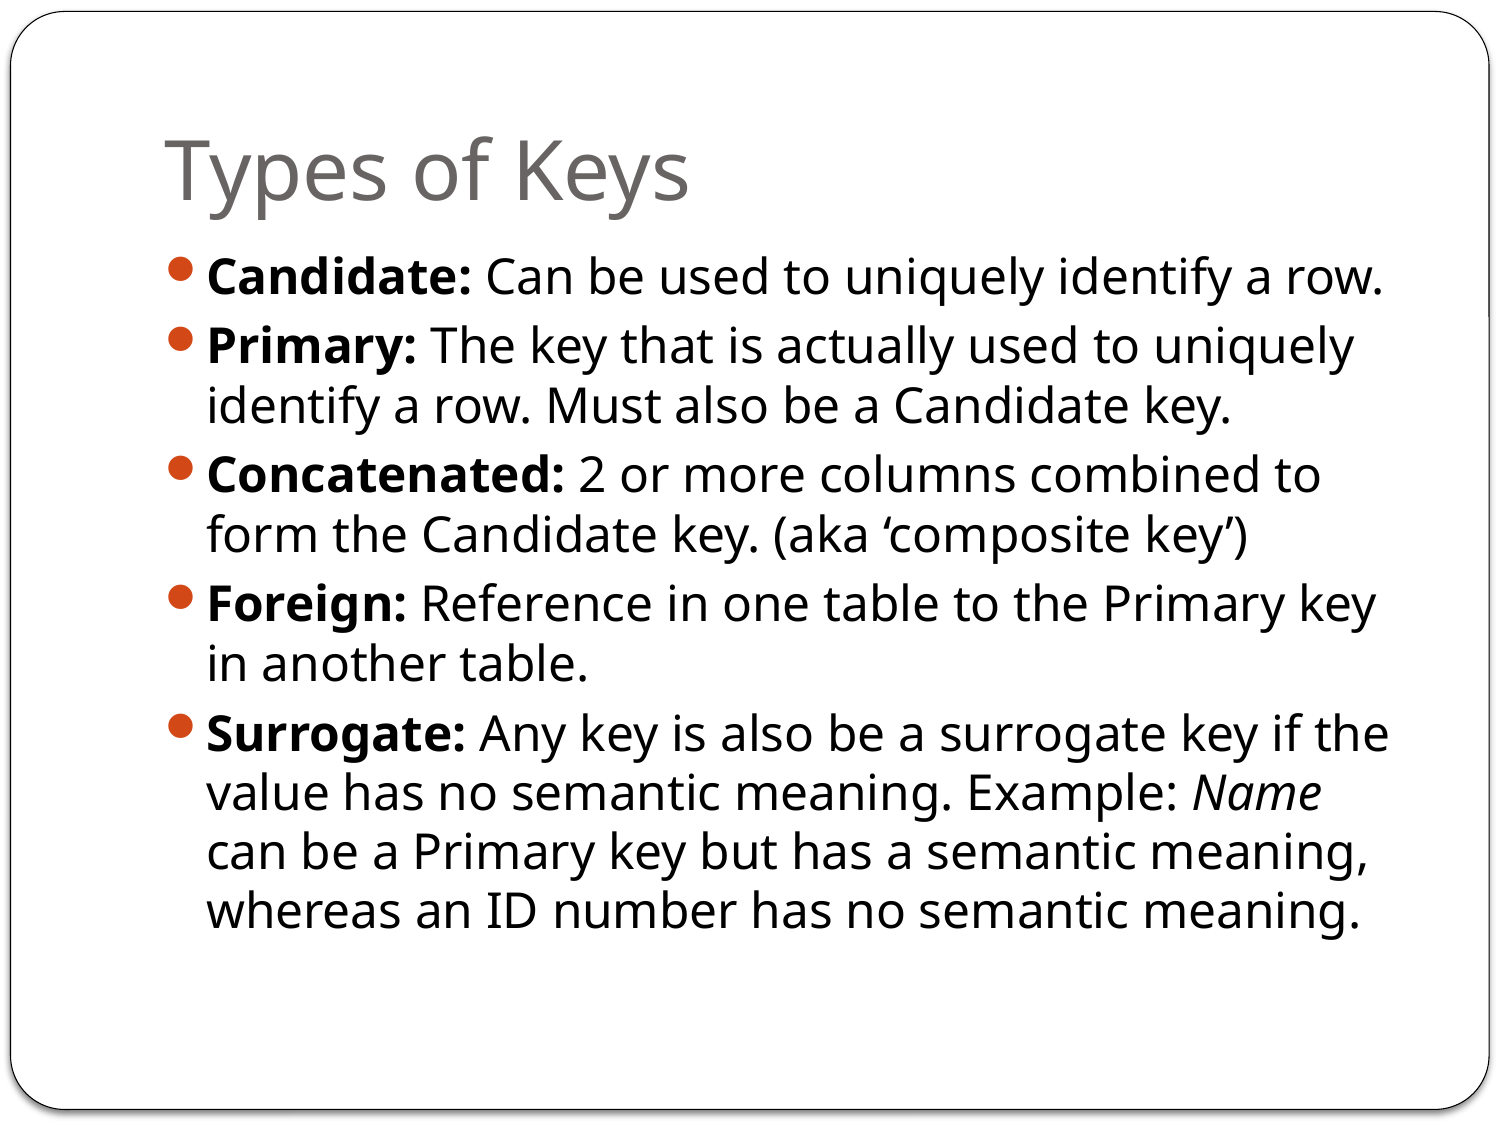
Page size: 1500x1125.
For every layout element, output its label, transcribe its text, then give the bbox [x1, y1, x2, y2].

list Candidate: Can be used to uniquely identify a row. Primary: The key that is actually used to uniquely identify a row. Must also be a Candidate key. Concatenated: 2 or more columns combined to form the Candidate key. (aka ‘composite key’) Foreign: Reference in one table to the Primary key in another table. Surrogate: Any key is also be a surrogate key if the value has no semantic meaning. Example: Name can be a Primary key but has a semantic meaning, whereas an ID number has no semantic meaning. [150, 237, 1425, 988]
title Types of Keys [150, 45, 1425, 233]
